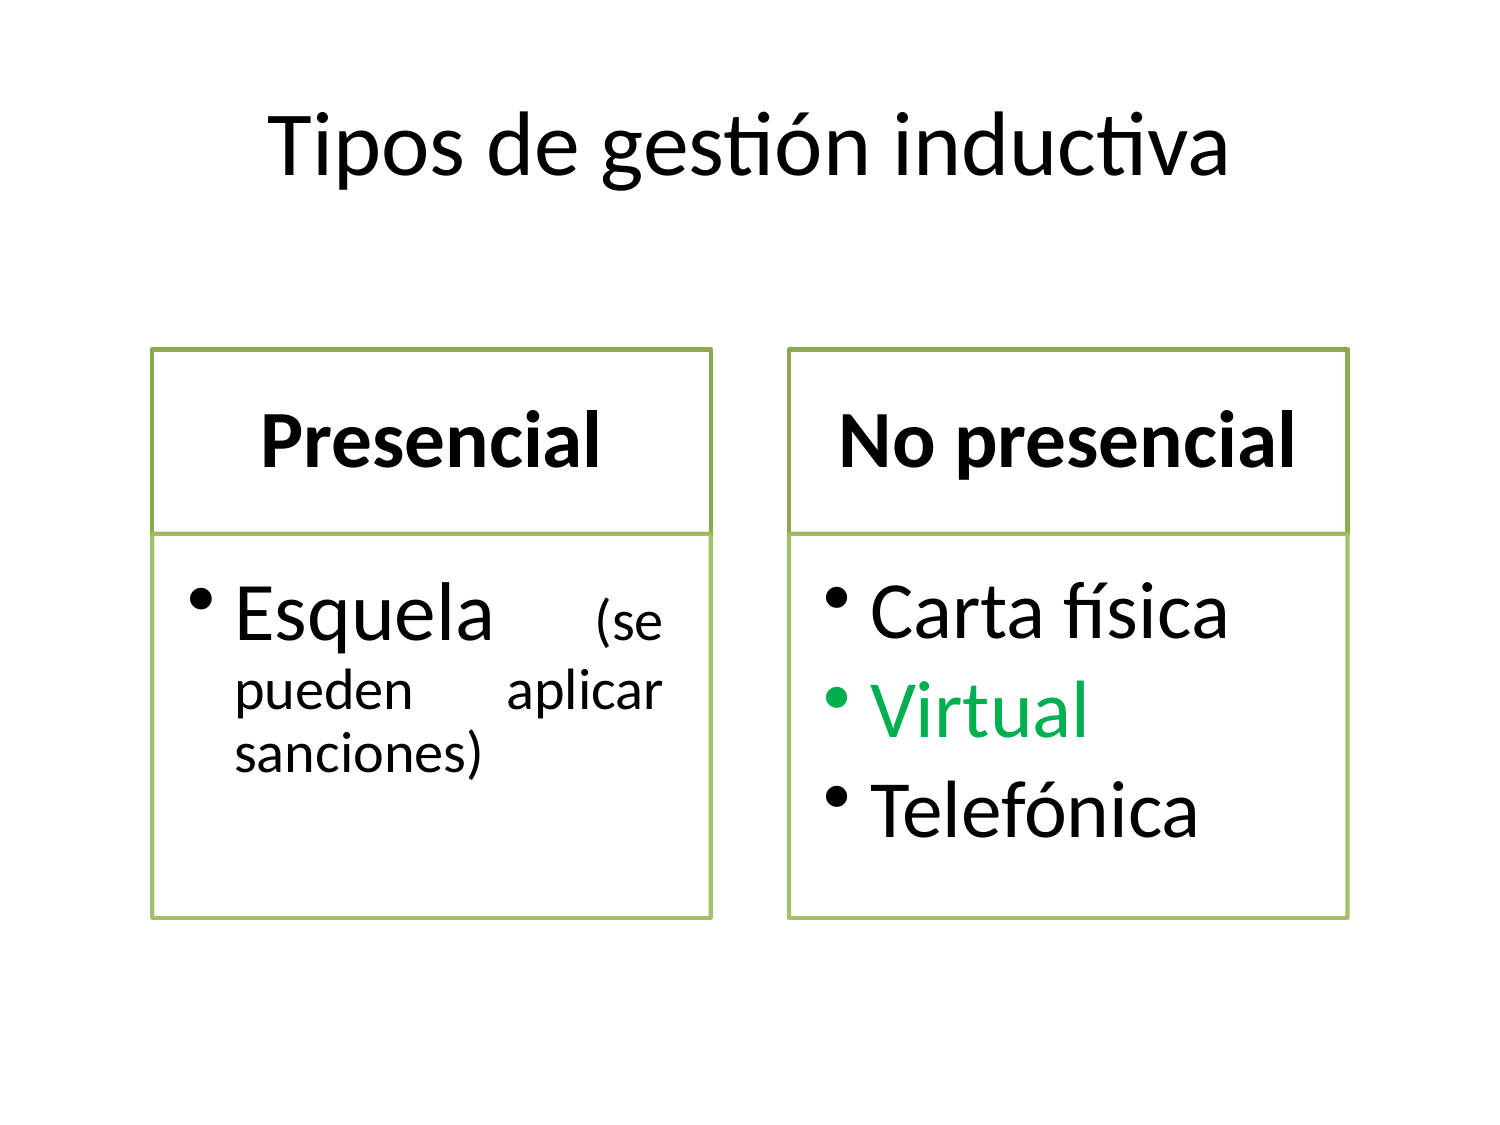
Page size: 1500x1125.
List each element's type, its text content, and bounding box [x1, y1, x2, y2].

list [152, 262, 1348, 1006]
title Tipos de gestión inductiva [75, 45, 1425, 233]
